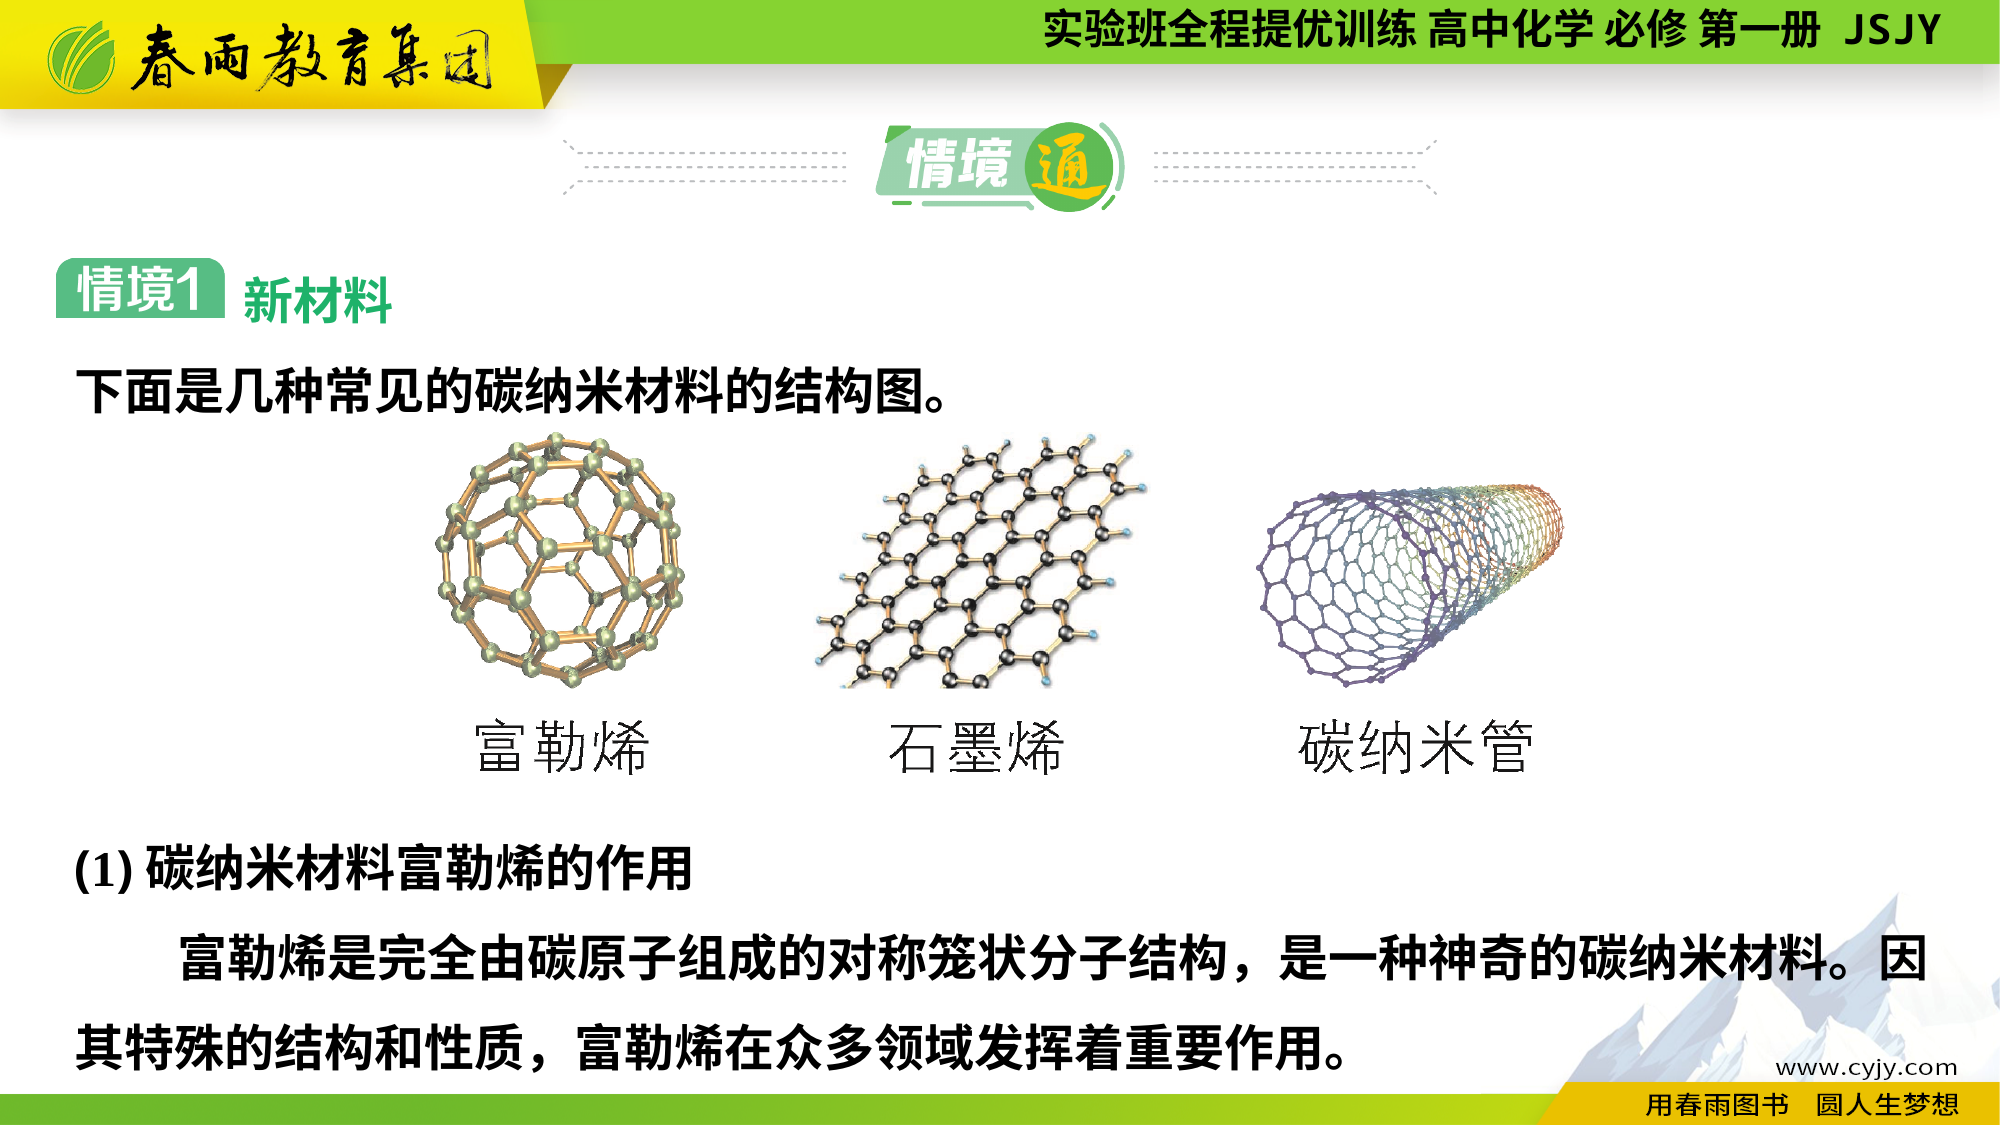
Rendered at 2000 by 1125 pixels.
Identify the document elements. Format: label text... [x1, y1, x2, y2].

list 新材料 下面是几种常见的碳纳米材料的结构图。 [59, 232, 1944, 429]
picture [0, 0, 2000, 1125]
text_box (1)碳纳米材料富勒烯的作用 富勒烯是完全由碳原子组成的对称笼状分子结构，是一种神奇的碳纳米材料。因其特殊的结构和性质，富勒烯在众多领域发挥着重要作用。 [59, 798, 1944, 1084]
